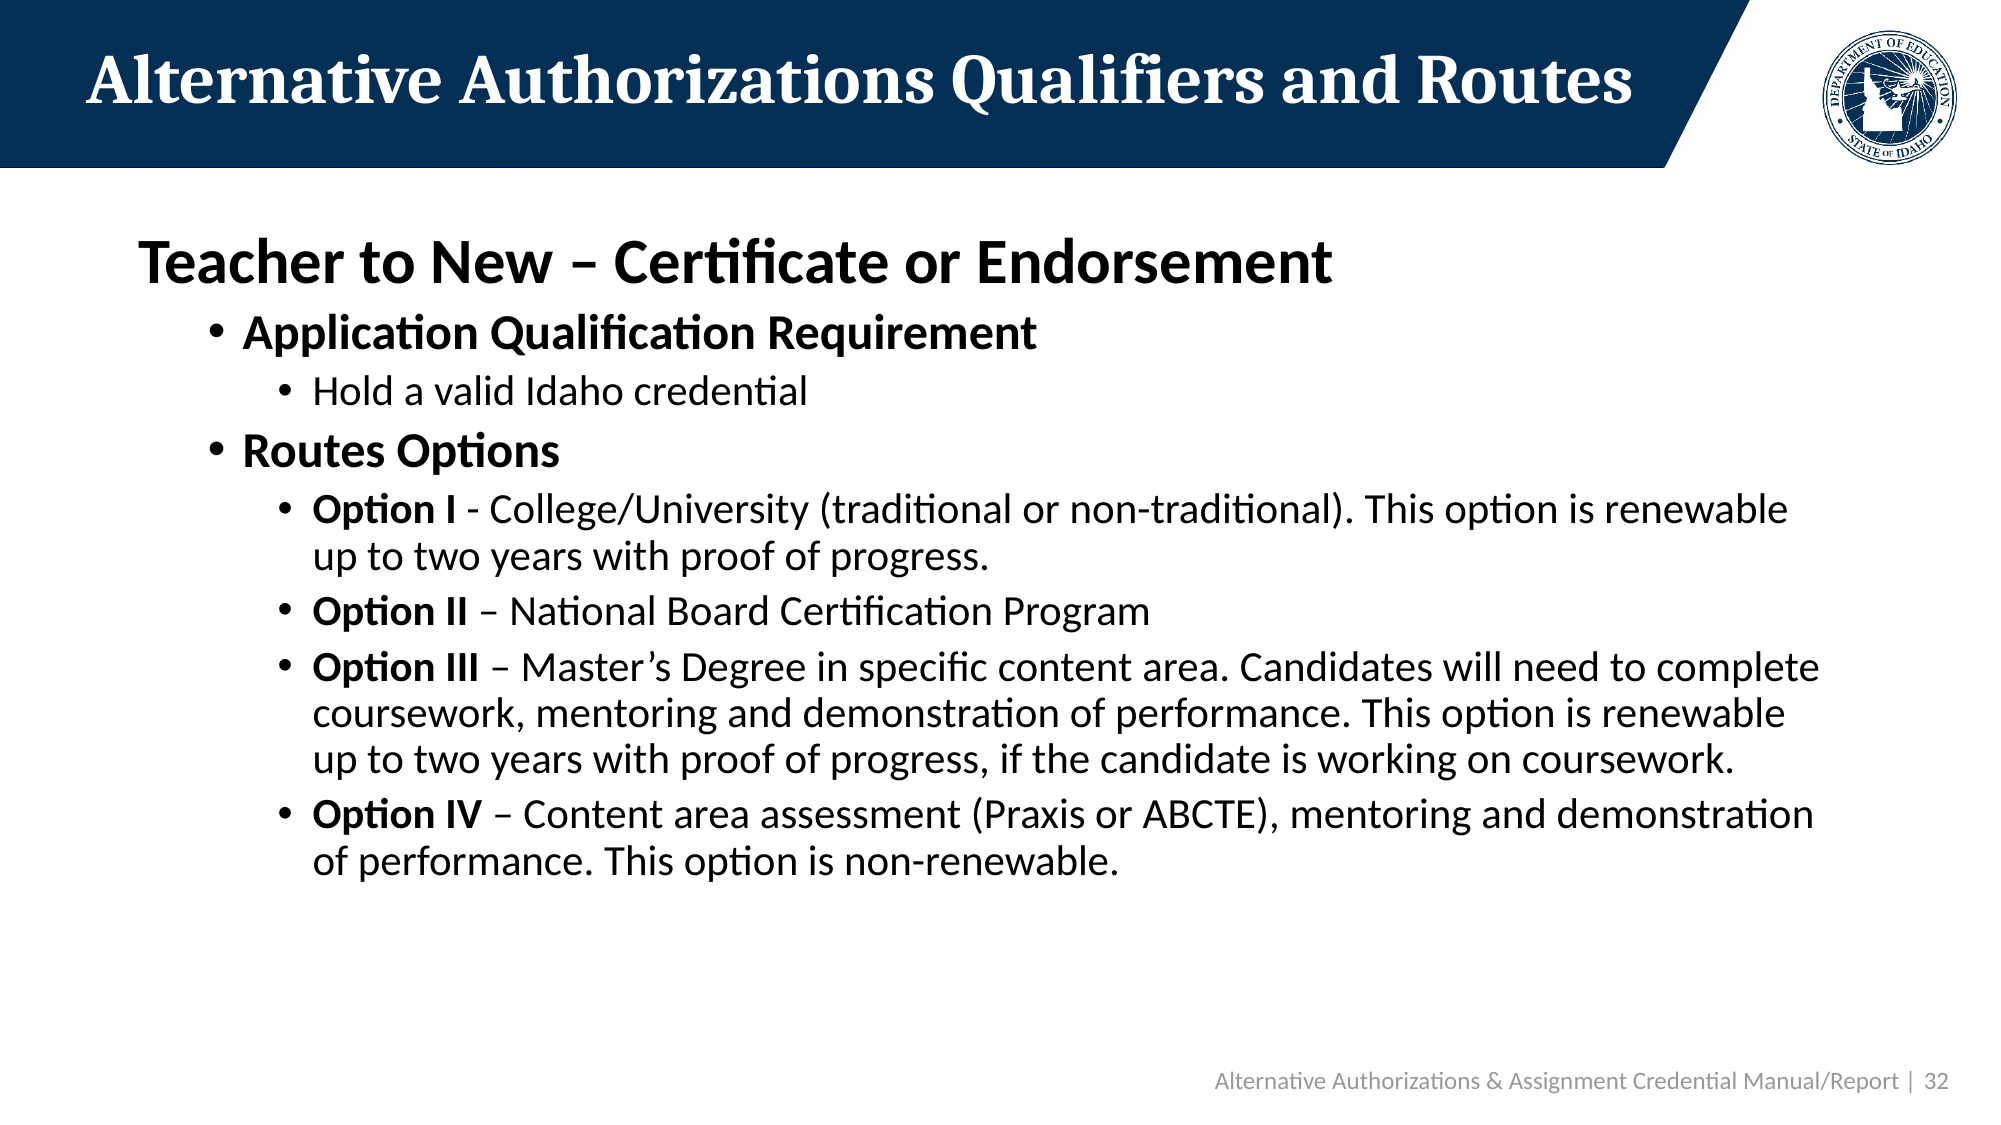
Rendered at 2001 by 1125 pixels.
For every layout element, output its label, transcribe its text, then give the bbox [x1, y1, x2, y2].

title Alternative Authorizations Qualifiers and Routes [71, 0, 1655, 163]
list Teacher to New – Certificate or Endorsement Application Qualification Requirement Hold a valid Idaho credential Routes Options Option I - College/University (traditional or non-traditional). This option is renewable up to two years with proof of progress. Option II – National Board Certification Program Option III – Master’s Degree in specific content area. Candidates will need to complete coursework, mentoring and demonstration of performance. This option is renewable up to two years with proof of progress, if the candidate is working on coursework. Option IV – Content area assessment (Praxis or ABCTE), mentoring and demonstration of performance. This option is non-renewable. [123, 219, 1849, 934]
slide_number Alternative Authorizations & Assignment Credential Manual/Report | 32 [1125, 1049, 1965, 1109]
picture [1665, 0, 1965, 173]
